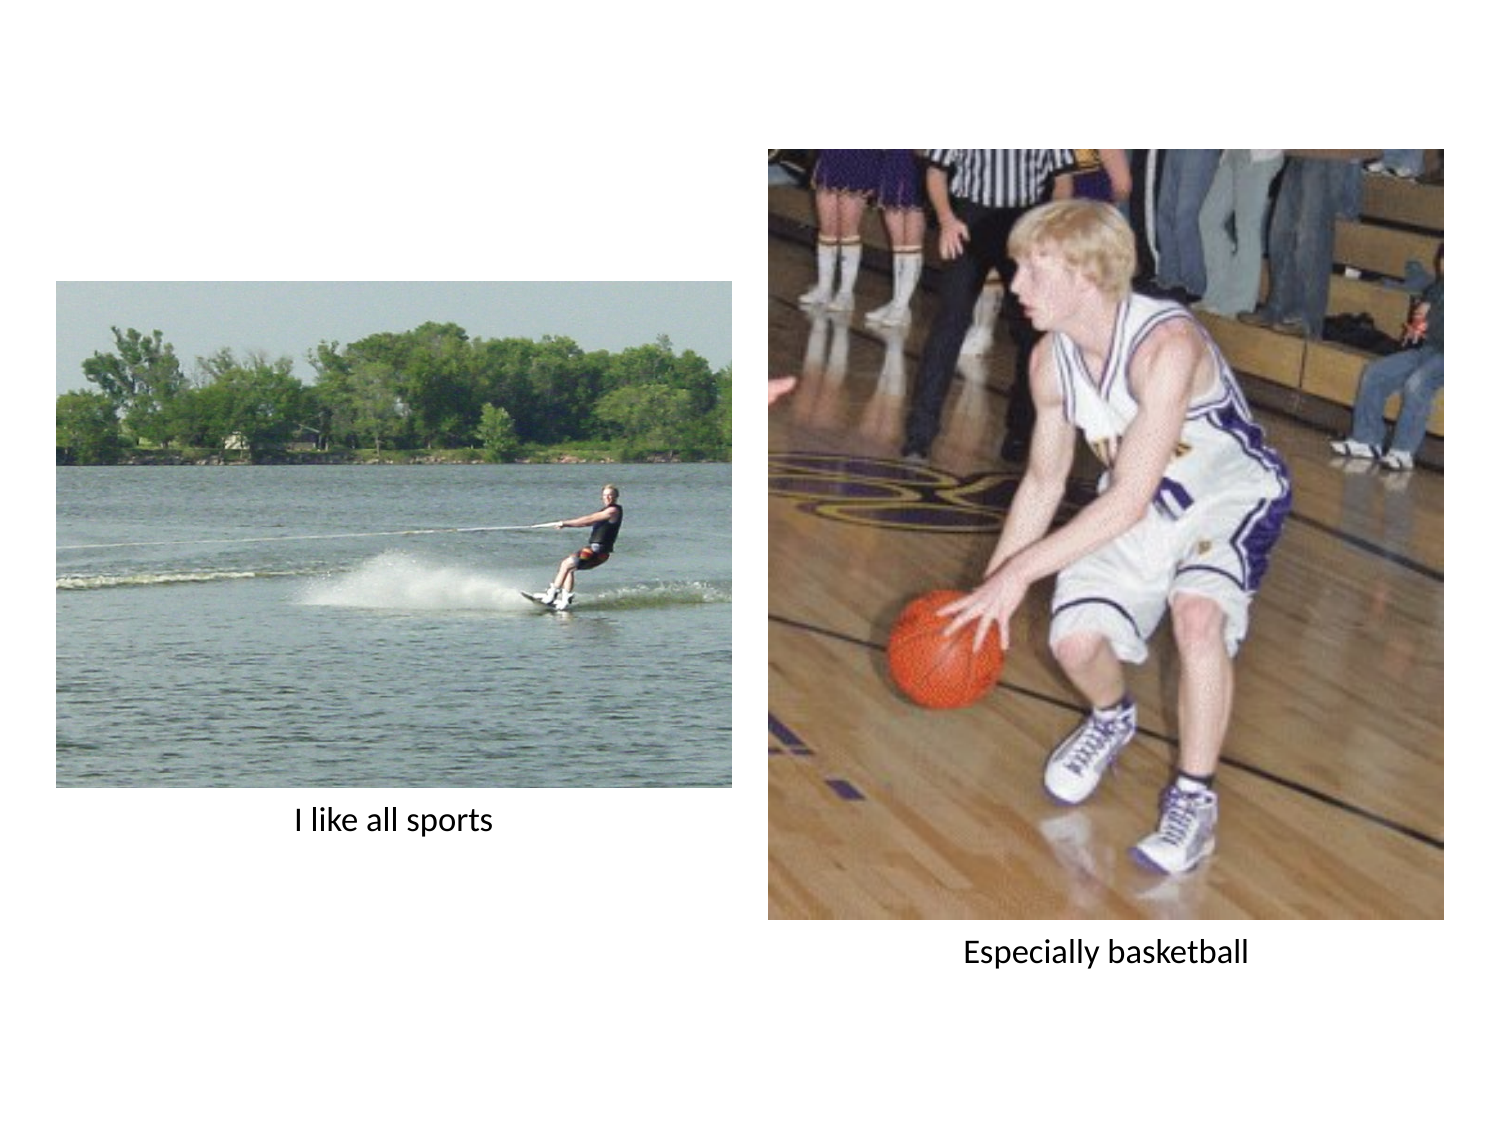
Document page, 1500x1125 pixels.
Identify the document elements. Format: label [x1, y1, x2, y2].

text_box [55, 280, 732, 846]
text_box [768, 148, 1444, 978]
